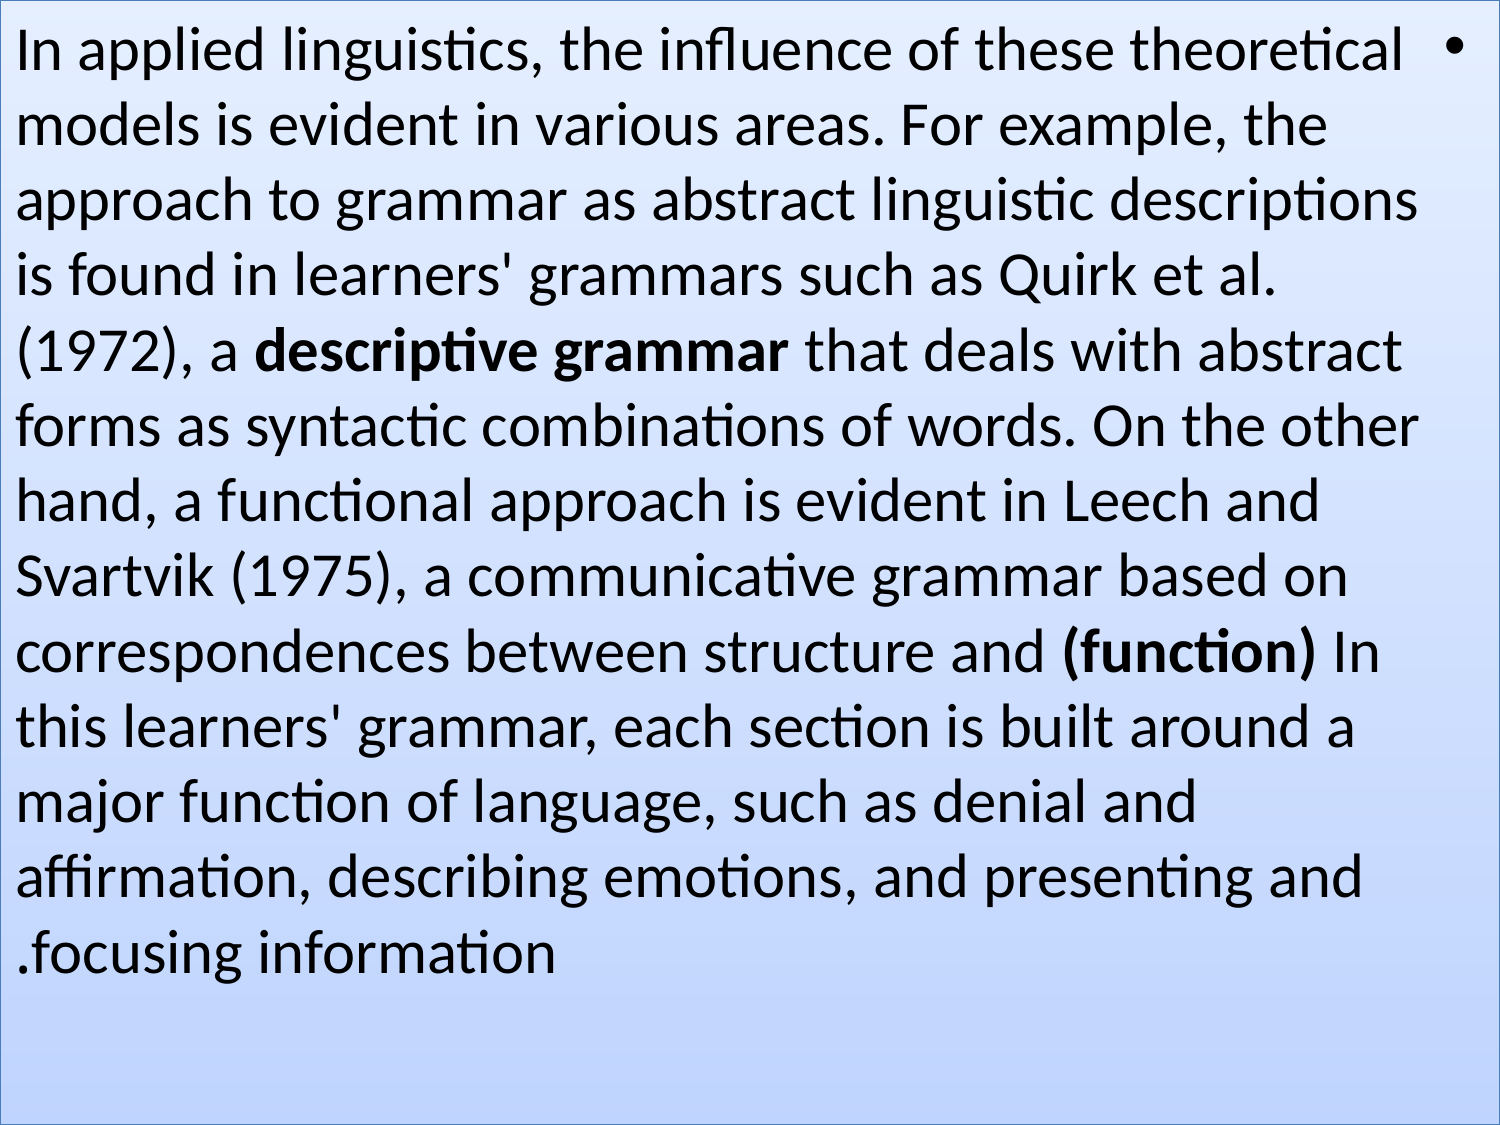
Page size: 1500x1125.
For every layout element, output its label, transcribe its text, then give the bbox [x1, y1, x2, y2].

list In applied linguistics, the influence of these theoretical models is evident in various areas. For example, the approach to grammar as abstract linguistic descriptions is found in learners' grammars such as Quirk et al. (1972), a descriptive grammar that deals with abstract forms as syntactic combinations of words. On the other hand, a functional approach is evident in Leech and Svartvik (1975), a communicative grammar based on correspondences between structure and (function) In this learners' grammar, each section is built around a major function of language, such as denial and affirmation, describing emotions, and presenting and focusing information. [0, 0, 1500, 1125]
